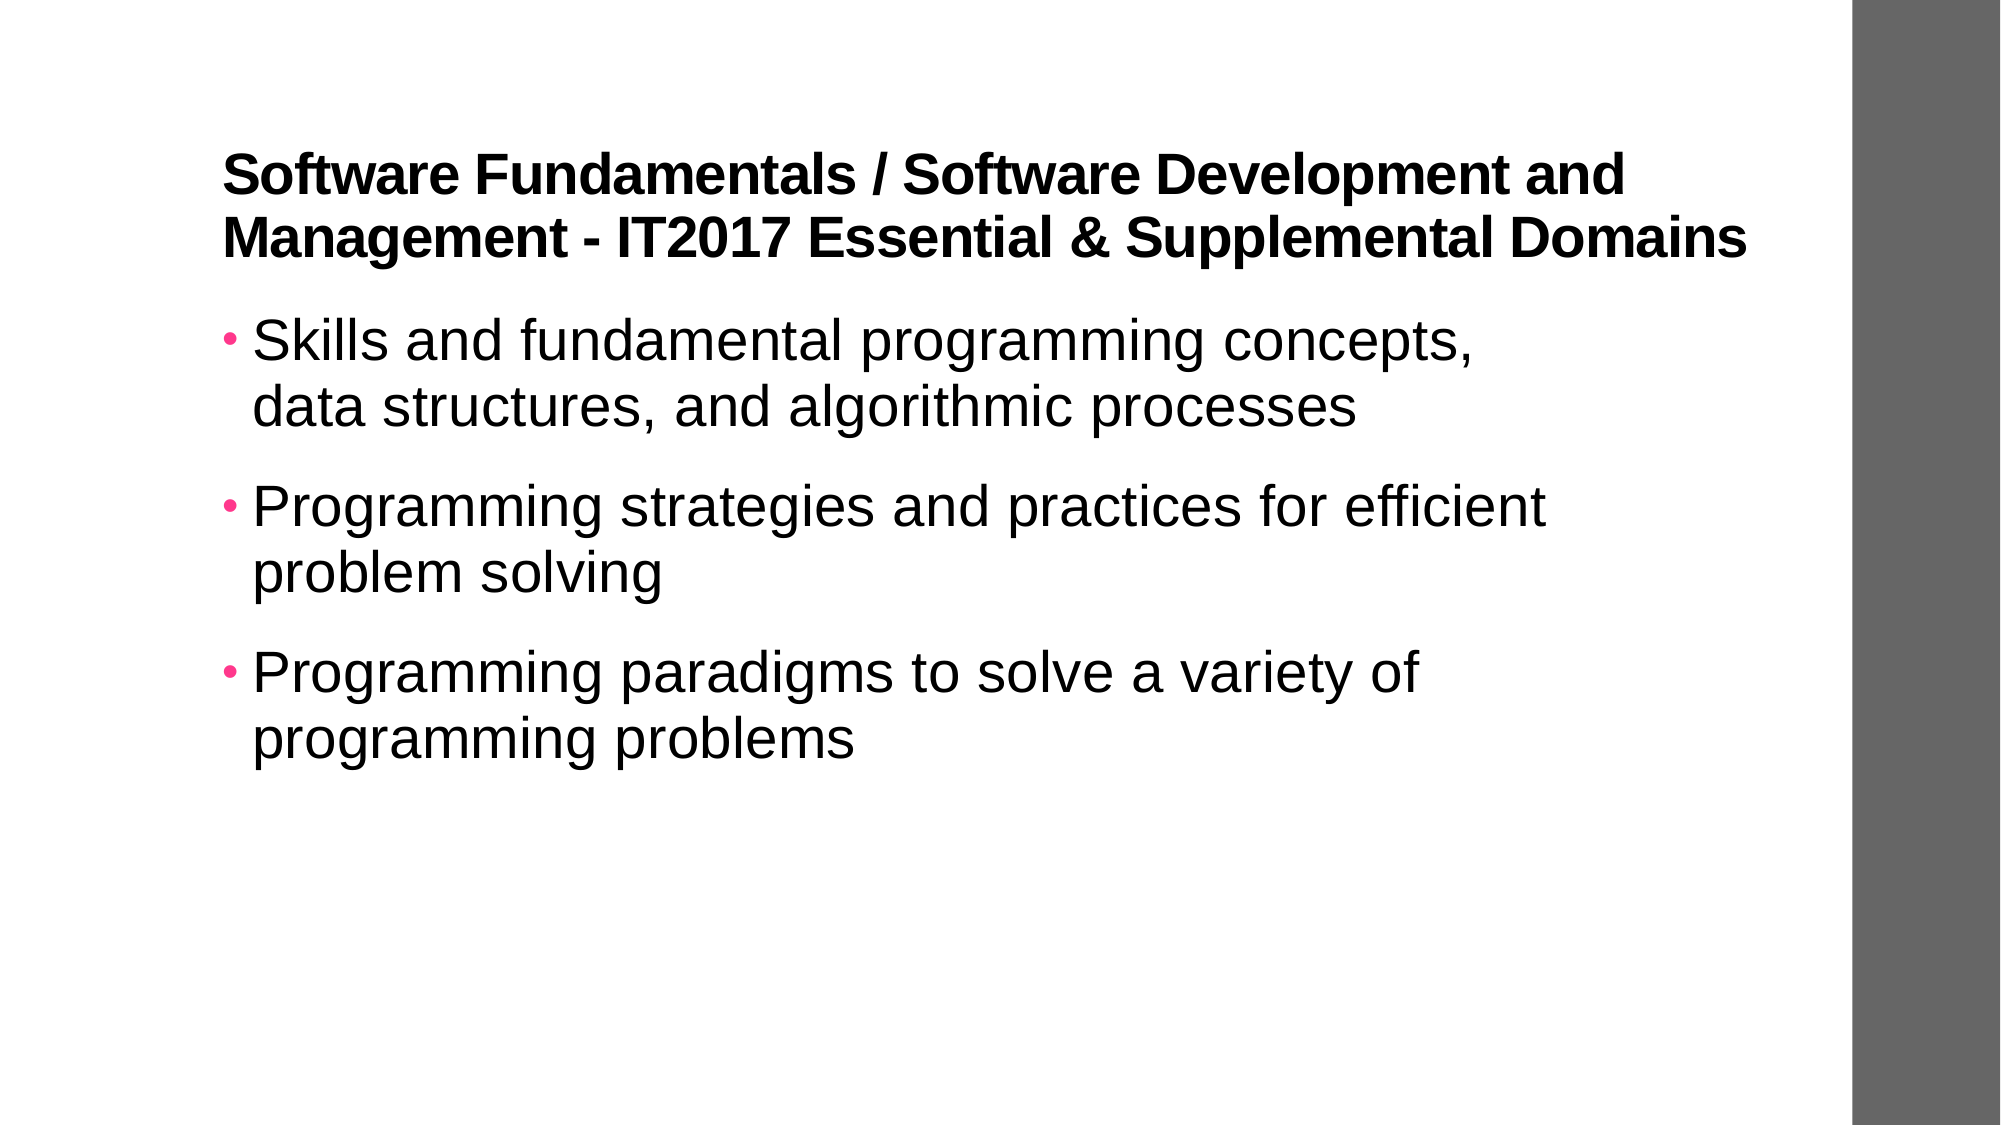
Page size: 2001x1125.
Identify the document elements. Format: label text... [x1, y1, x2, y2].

list Skills and fundamental programming concepts, data structures, and algorithmic processes Programming strategies and practices for efficient problem solving Programming paradigms to solve a variety of programming problems [206, 299, 1617, 1014]
title Software Fundamentals / Software Development and Management - IT2017 Essential & Supplemental Domains [206, 43, 1797, 278]
